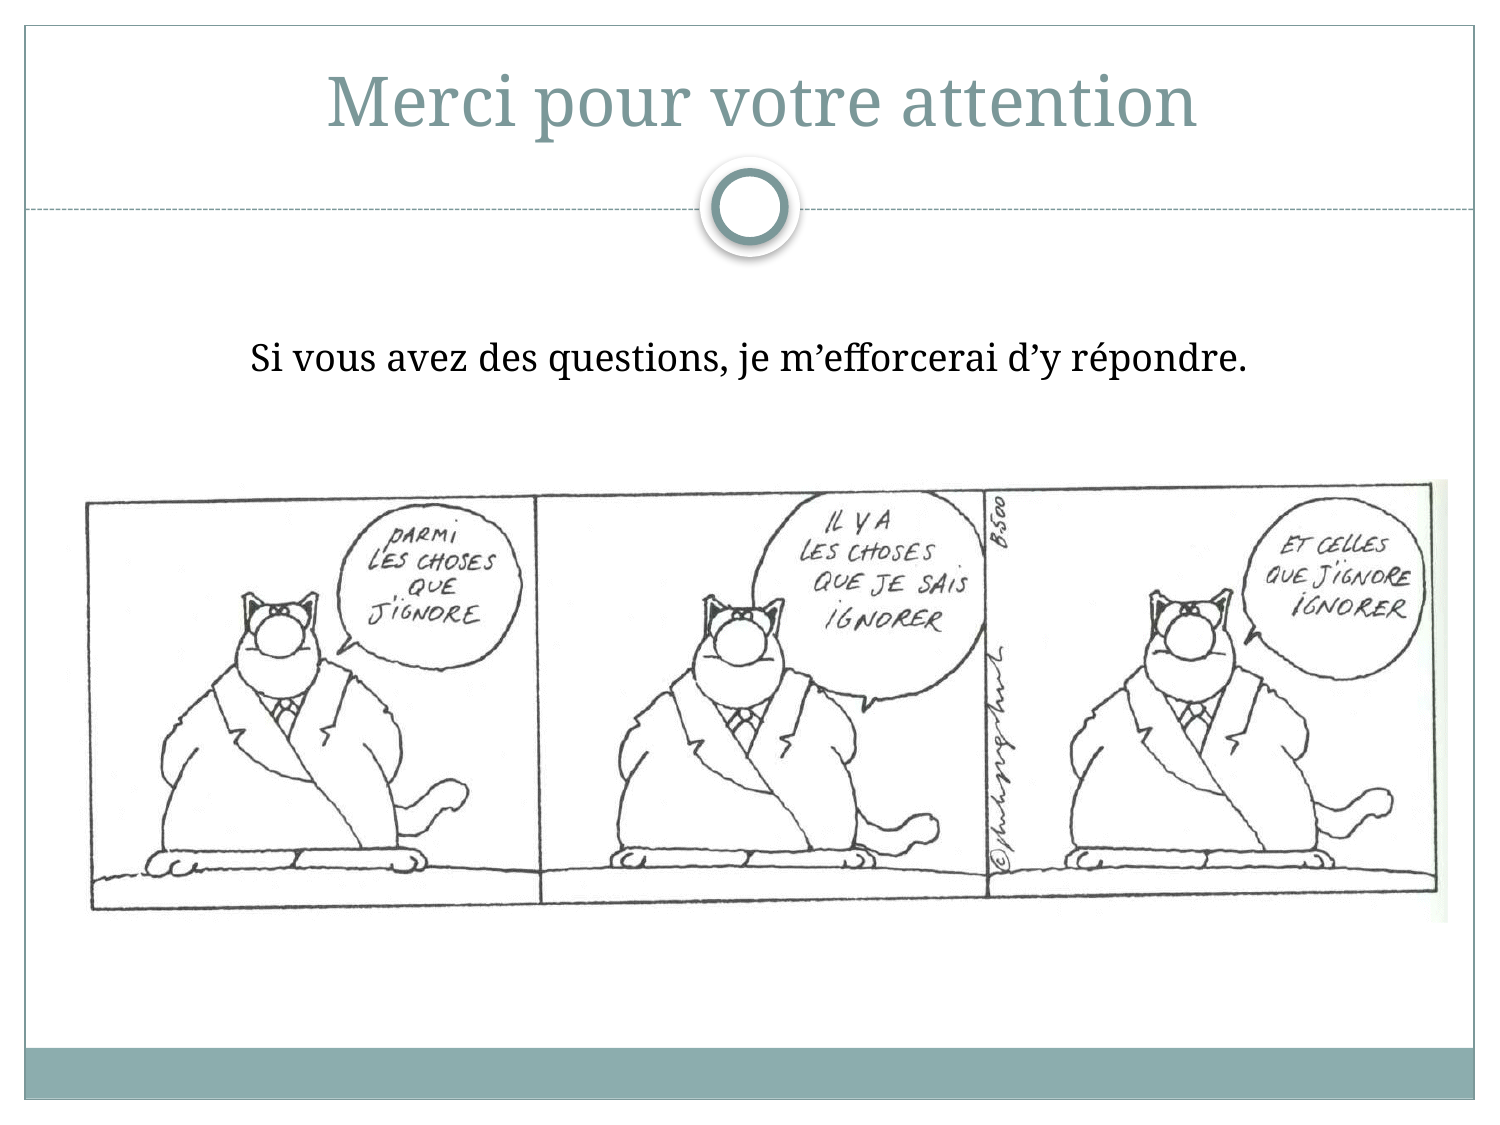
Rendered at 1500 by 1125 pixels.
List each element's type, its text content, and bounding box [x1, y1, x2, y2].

title Merci pour votre attention [88, 0, 1439, 148]
picture [64, 479, 1448, 924]
text_box Si vous avez des questions, je m’efforcerai d’y répondre. [235, 326, 1264, 386]
